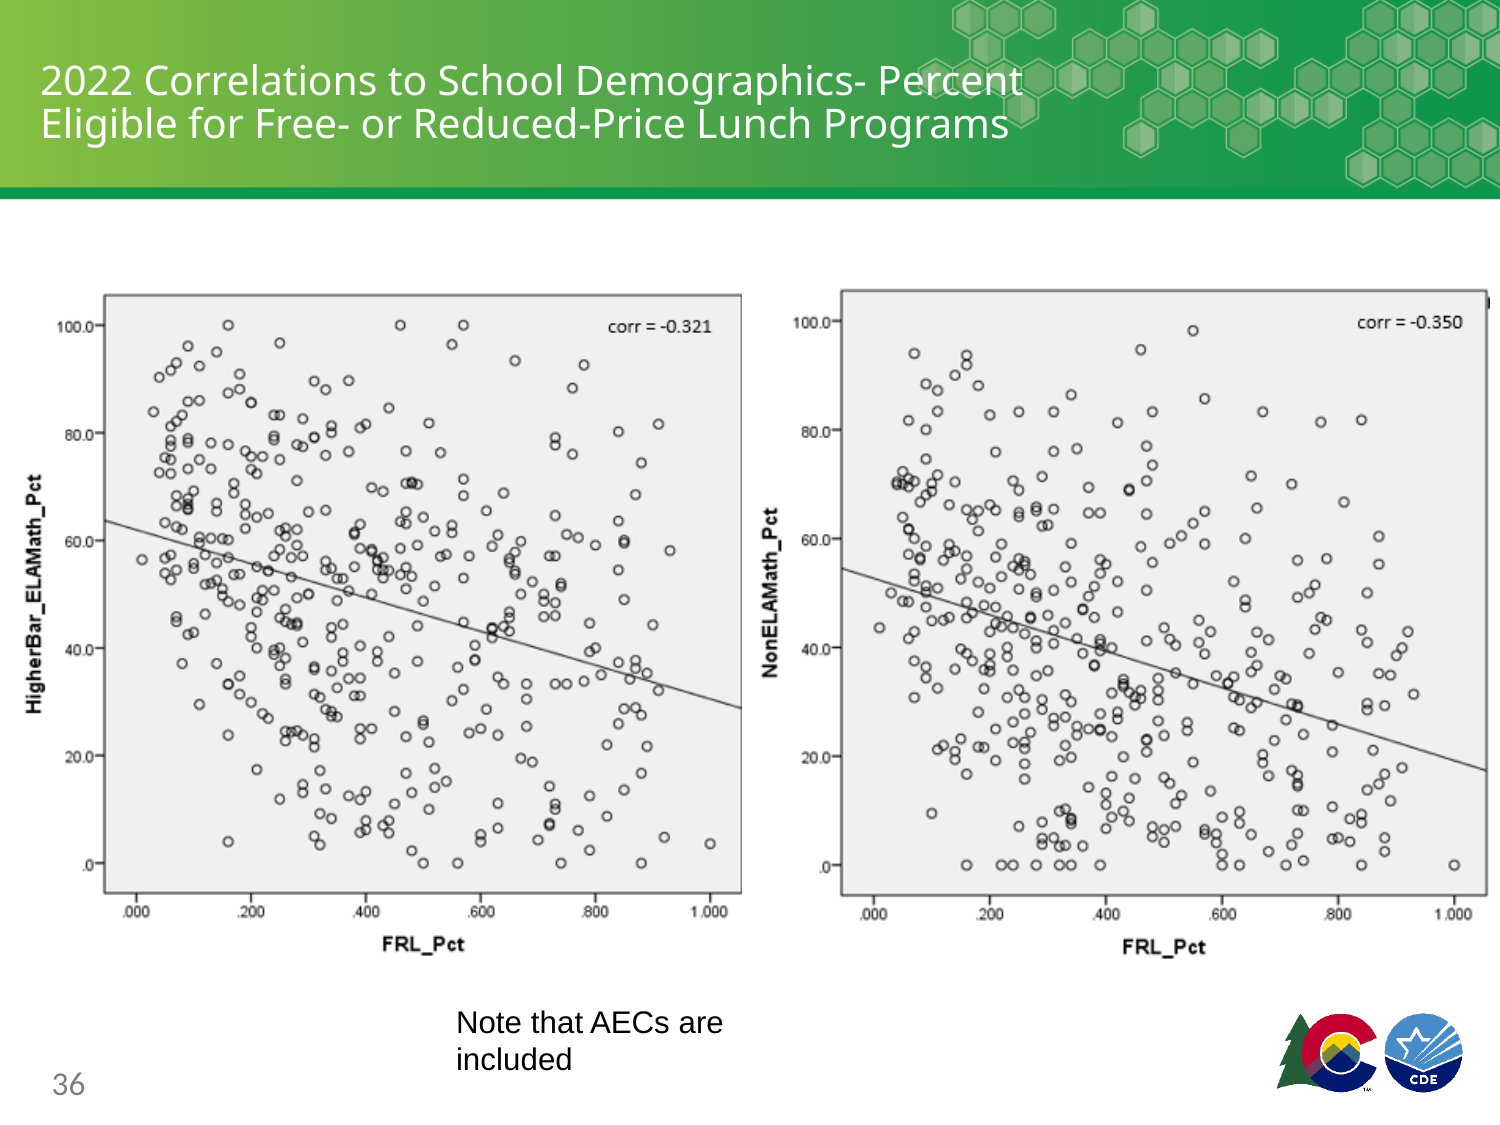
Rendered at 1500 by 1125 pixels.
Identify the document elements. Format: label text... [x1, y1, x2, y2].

picture [0, 0, 1500, 200]
title 2022 Correlations to School Demographics- Percent Eligible for Free- or Reduced-Price Lunch Programs [40, 41, 1038, 166]
slide_number 36 [36, 1054, 375, 1115]
text_box Note that AECs are included [441, 994, 850, 1085]
picture [2, 285, 1491, 971]
picture [1275, 1012, 1463, 1093]
